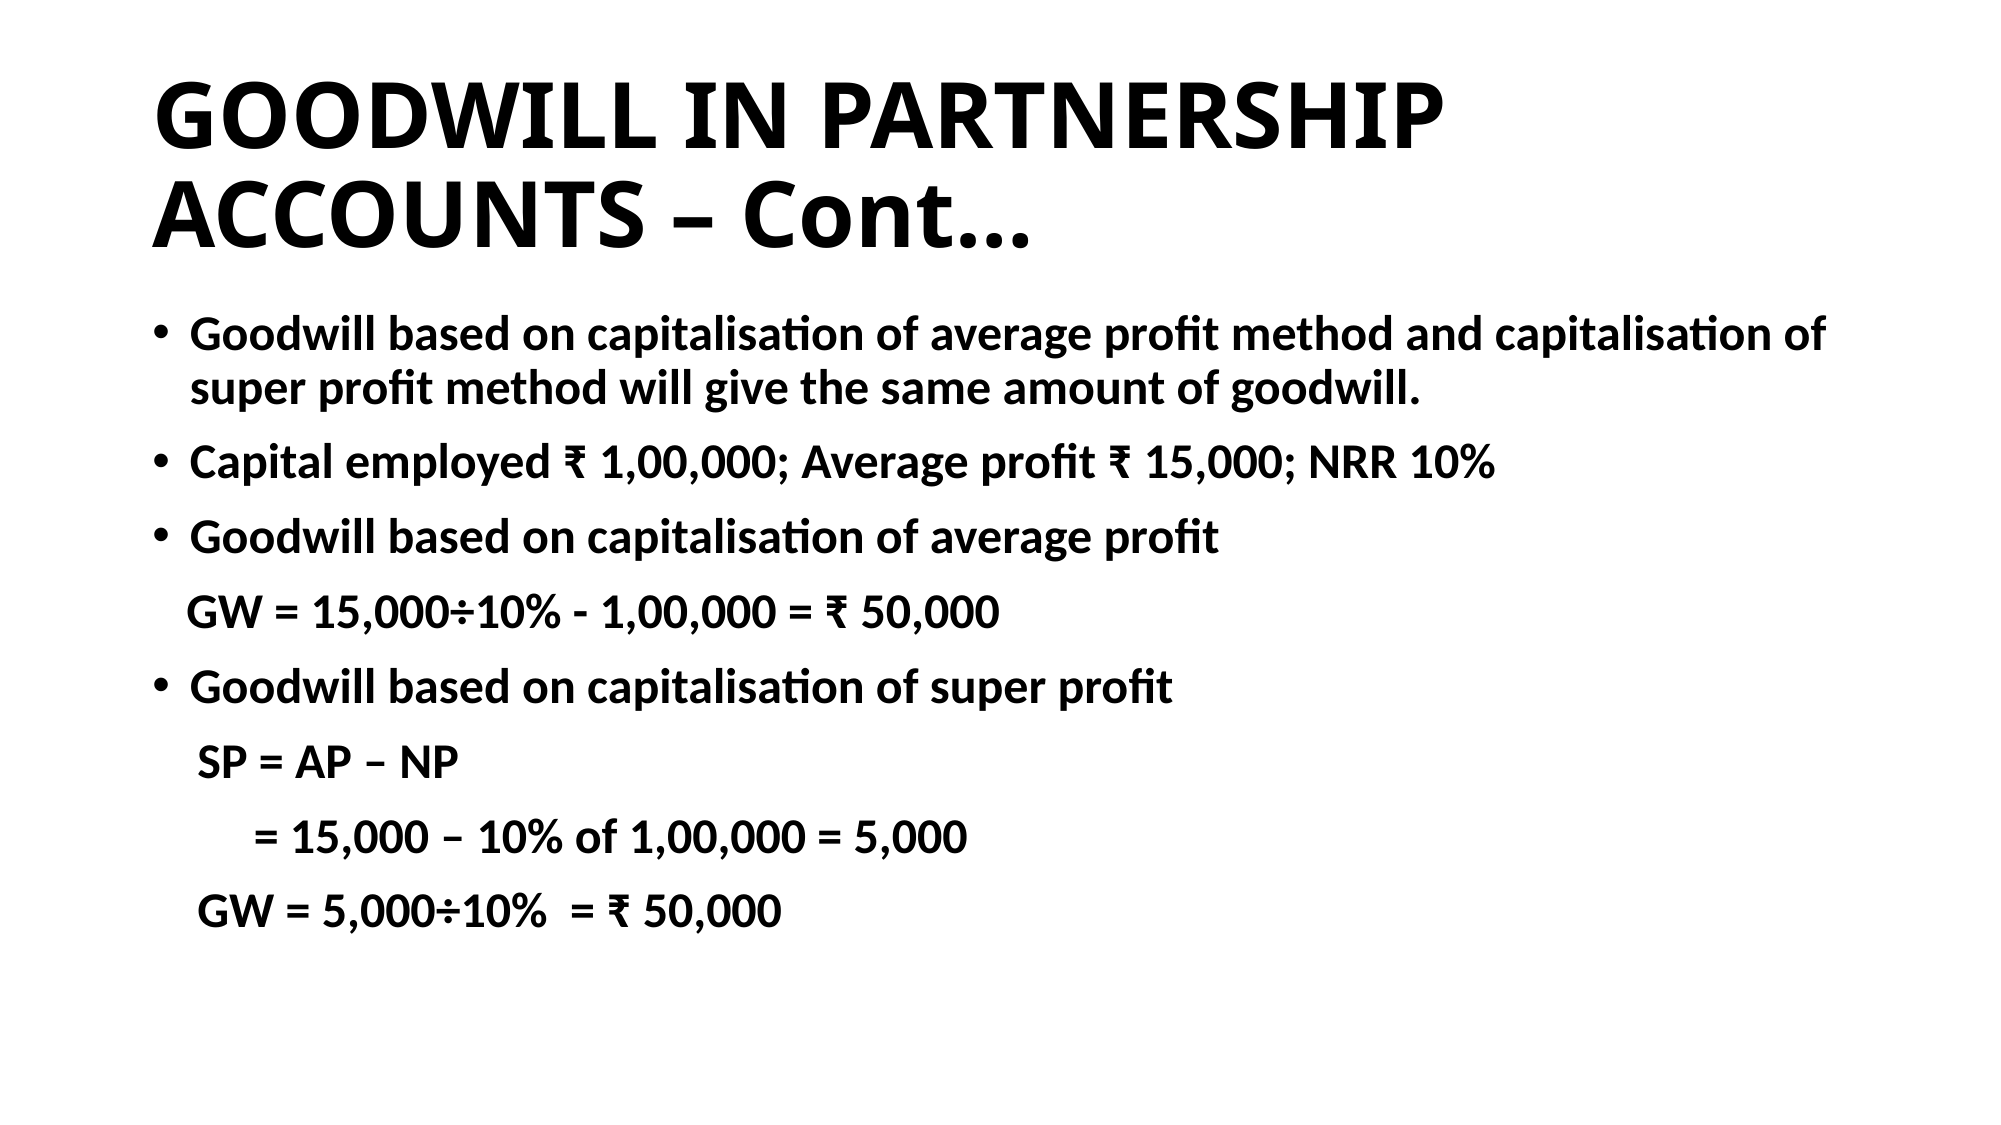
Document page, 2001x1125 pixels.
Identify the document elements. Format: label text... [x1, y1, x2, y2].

list Goodwill based on capitalisation of average profit method and capitalisation of super profit method will give the same amount of goodwill. Capital employed ₹ 1,00,000; Average profit ₹ 15,000; NRR 10% Goodwill based on capitalisation of average profit GW = 15,000÷10% - 1,00,000 = ₹ 50,000 Goodwill based on capitalisation of super profit SP = AP – NP = 15,000 – 10% of 1,00,000 = 5,000 GW = 5,000÷10% = ₹ 50,000 [137, 299, 1863, 1014]
title GOODWILL IN PARTNERSHIP ACCOUNTS – Cont… [137, 59, 1863, 278]
